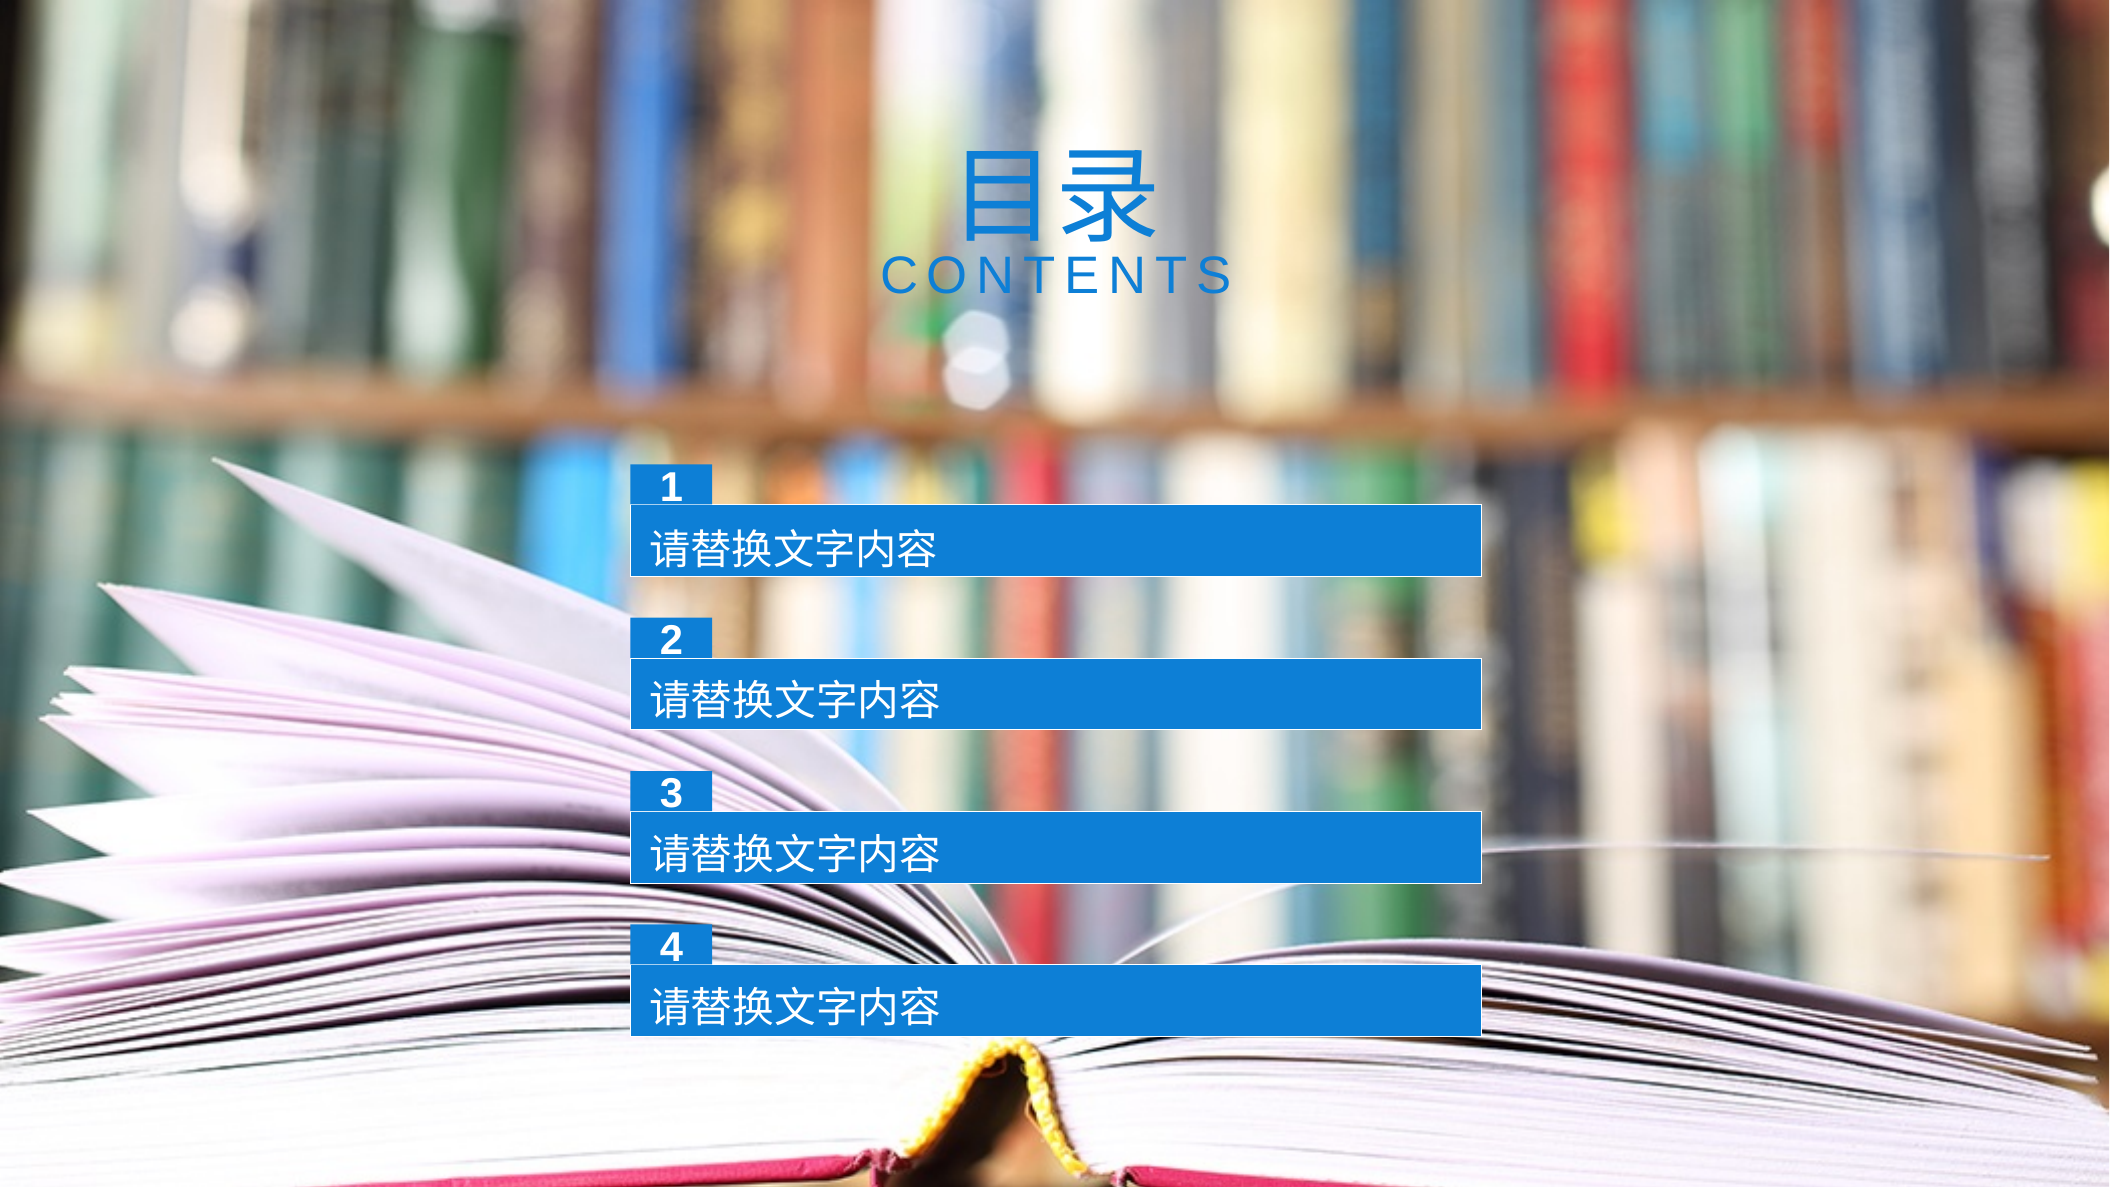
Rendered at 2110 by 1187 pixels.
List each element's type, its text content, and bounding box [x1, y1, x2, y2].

text_box 2 [629, 617, 713, 659]
text_box [0, 0, 2110, 1187]
text_box 3 [629, 770, 713, 812]
text_box 请替换文字内容 [630, 658, 1482, 730]
text_box 请替换文字内容 [630, 964, 1482, 1037]
text_box 请替换文字内容 [630, 811, 1482, 884]
text_box 目录 [872, 135, 1240, 233]
text_box 1 [629, 463, 713, 505]
text_box 请替换文字内容 [630, 504, 1482, 577]
text_box 4 [629, 923, 713, 966]
text_box CONTENTS [830, 233, 1283, 312]
